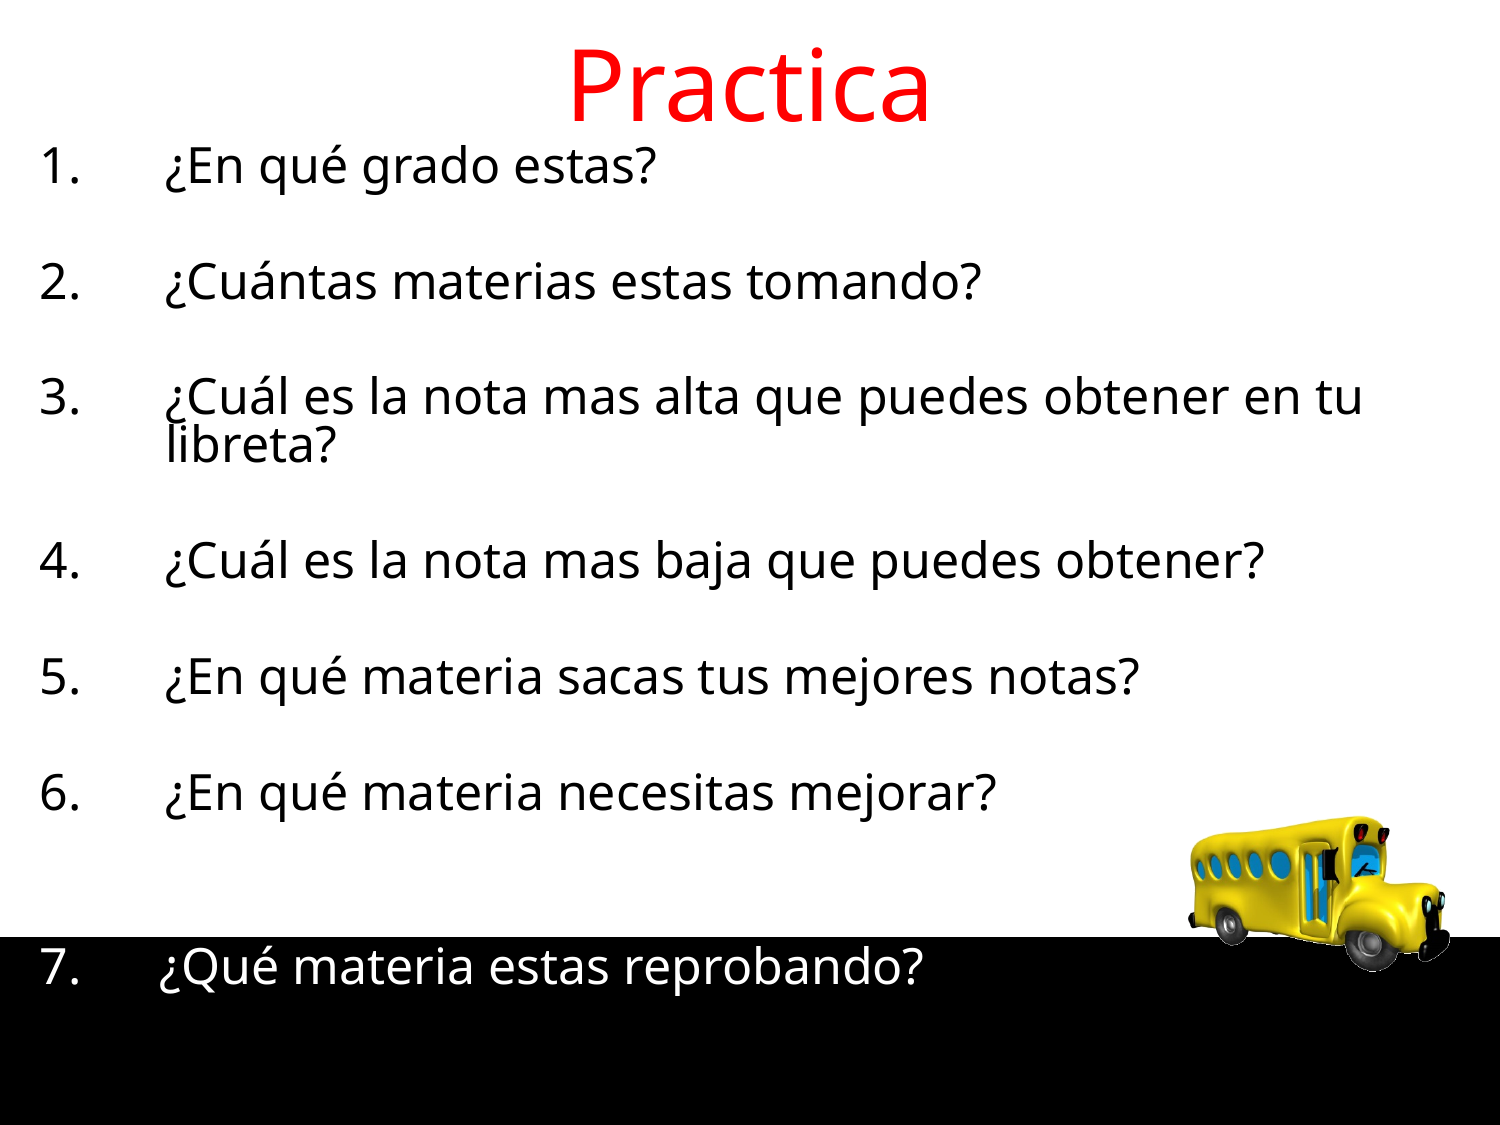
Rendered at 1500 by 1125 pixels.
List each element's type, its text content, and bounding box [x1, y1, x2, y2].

list ¿En qué grado estas? ¿Cuántas materias estas tomando? ¿Cuál es la nota mas alta que puedes obtener en tu libreta? ¿Cuál es la nota mas baja que puedes obtener? ¿En qué materia sacas tus mejores notas? ¿En qué materia necesitas mejorar? 7. ¿Qué materia estas reprobando? [24, 137, 1463, 1100]
title Practica [75, 0, 1425, 137]
